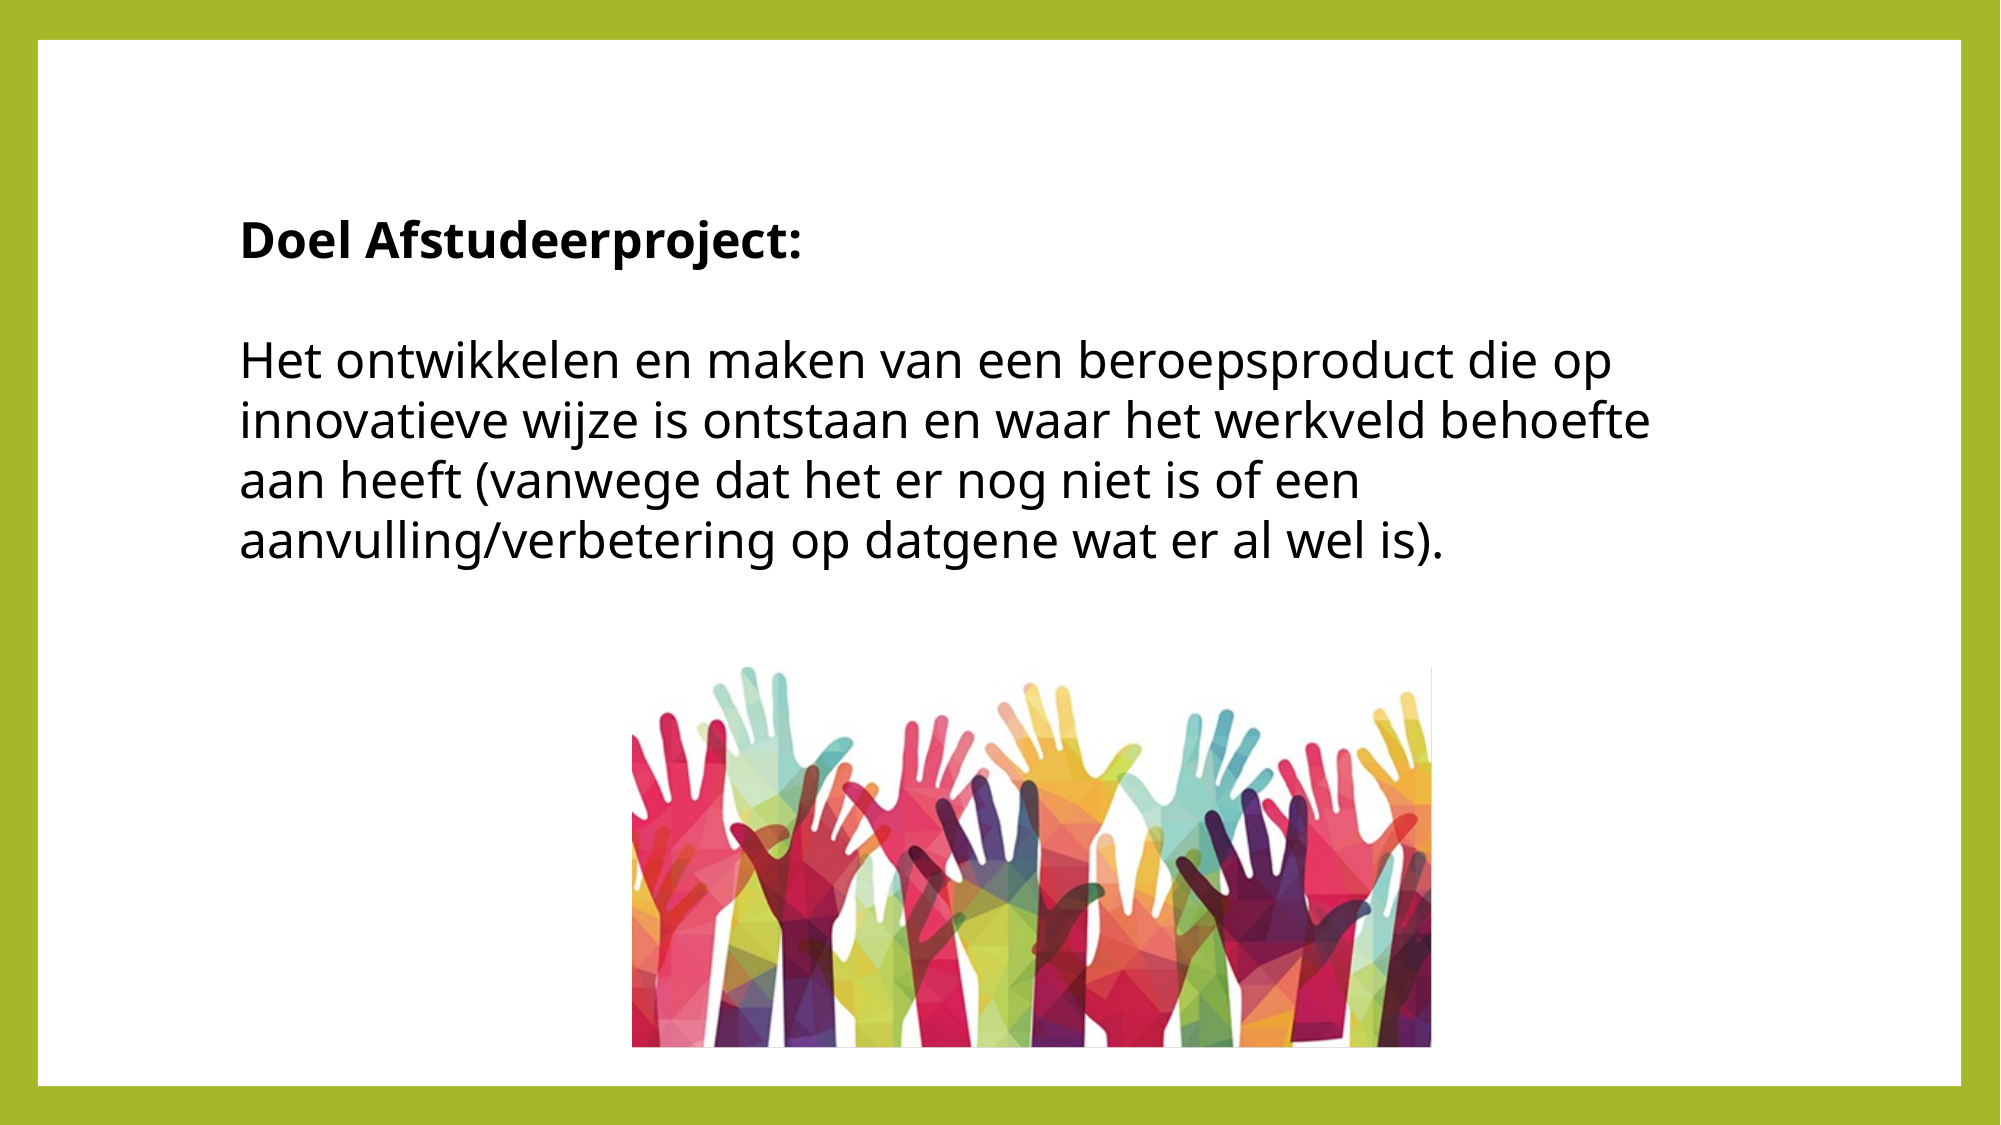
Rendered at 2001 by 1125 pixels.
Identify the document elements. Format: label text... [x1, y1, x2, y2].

picture [632, 667, 1434, 1050]
text_box Doel Afstudeerproject: Het ontwikkelen en maken van een beroepsproduct die op innovatieve wijze is ontstaan en waar het werkveld behoefte aan heeft (vanwege dat het er nog niet is of een aanvulling/verbetering op datgene wat er al wel is). [225, 200, 1764, 576]
